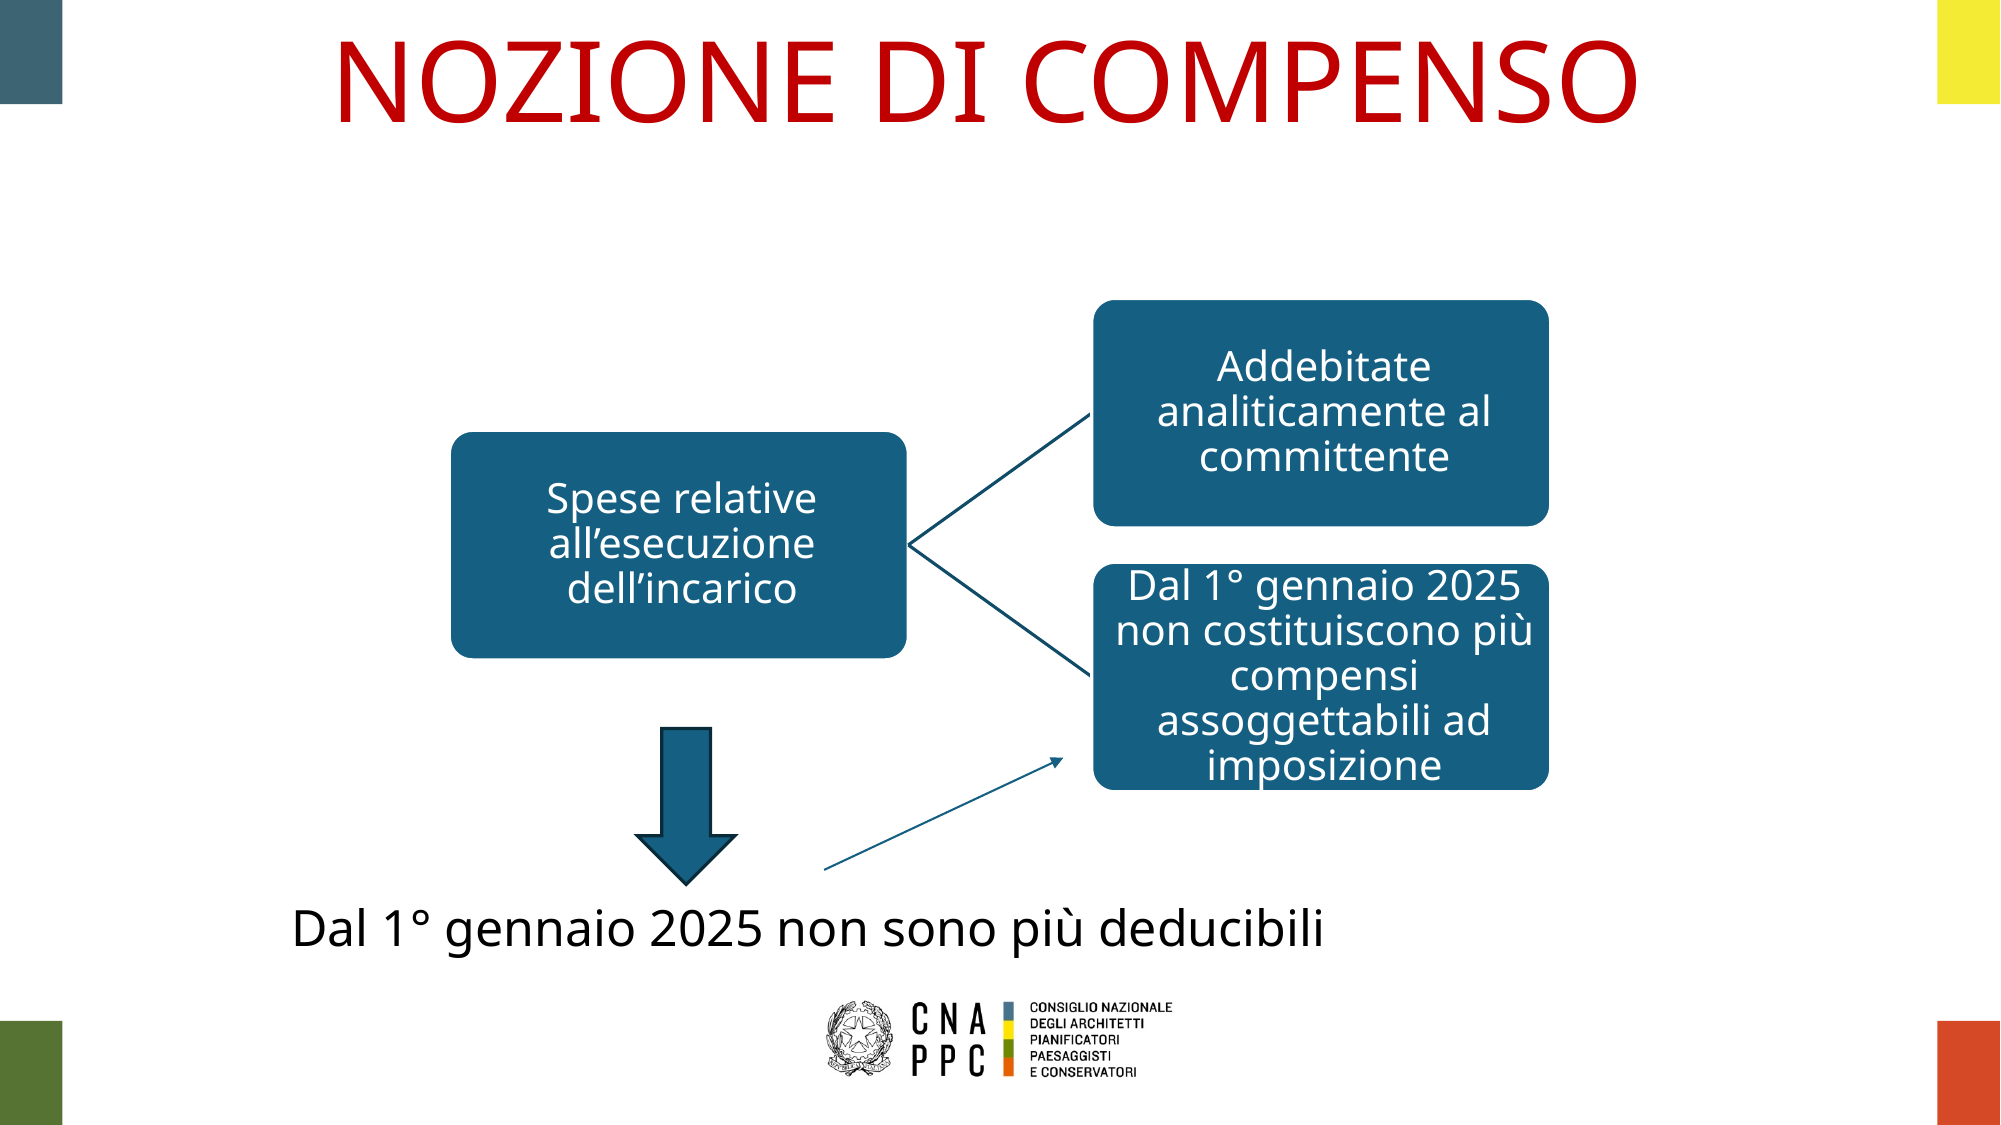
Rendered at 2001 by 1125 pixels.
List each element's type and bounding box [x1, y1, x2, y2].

text_box [0, 0, 2000, 1125]
